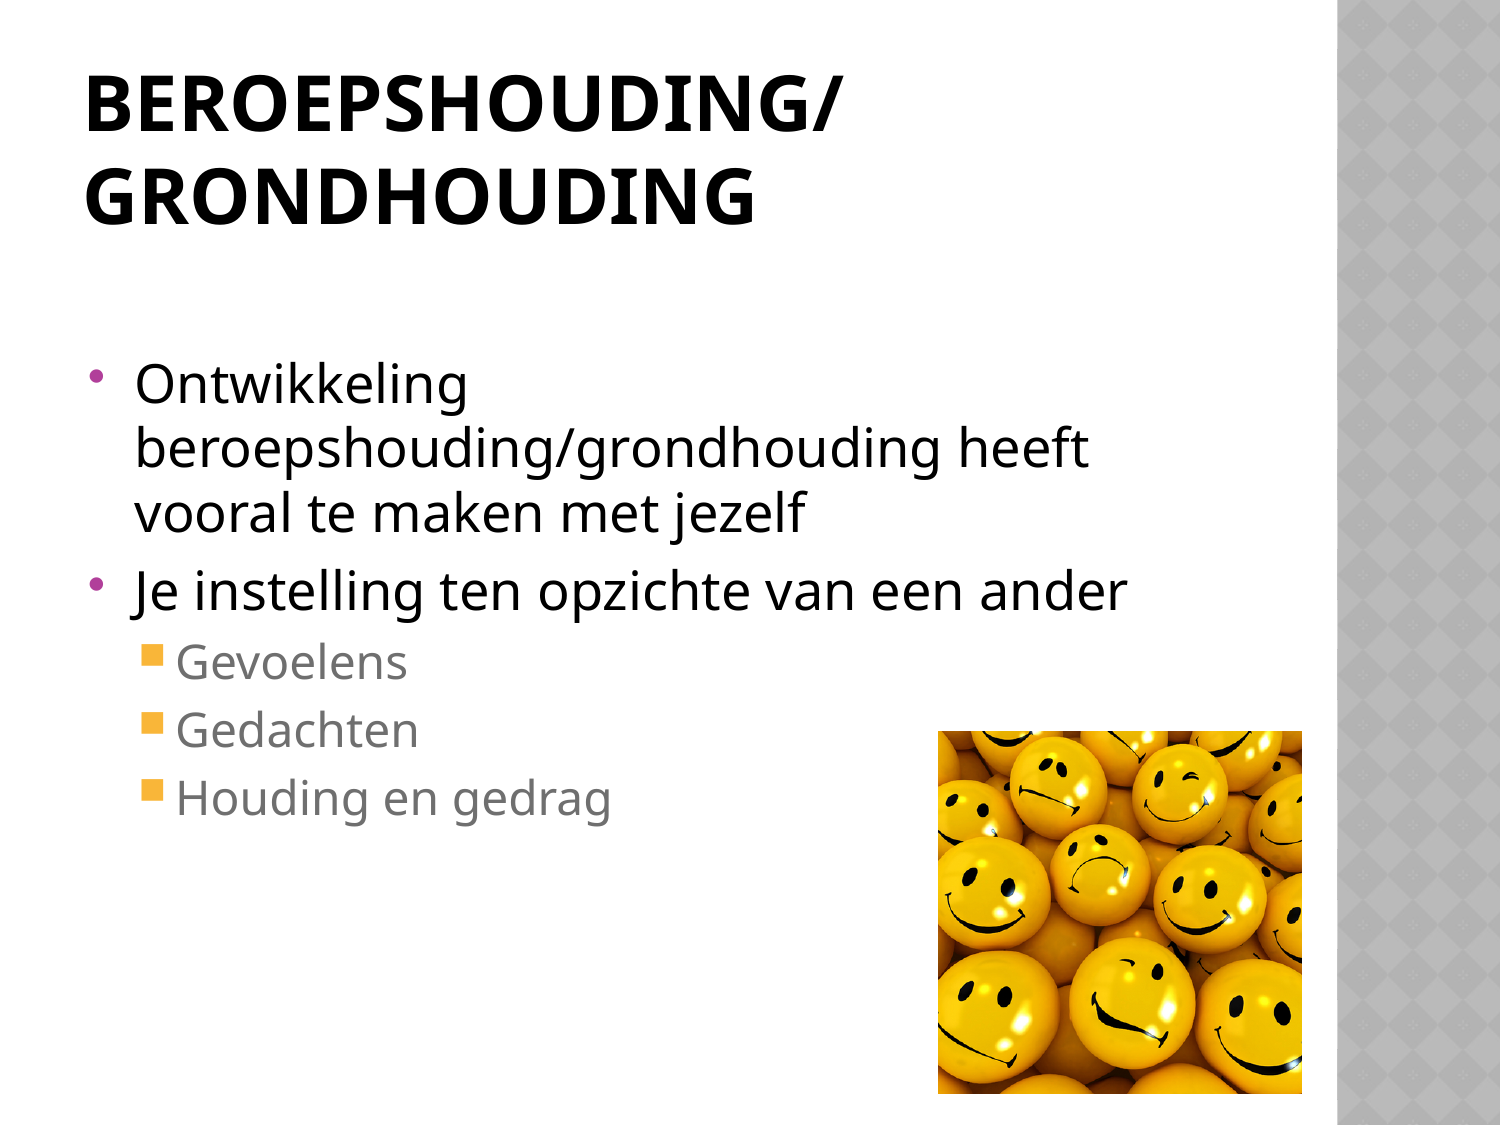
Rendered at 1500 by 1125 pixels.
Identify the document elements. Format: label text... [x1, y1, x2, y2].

list Ontwikkeling beroepshouding/grondhouding heeft vooral te maken met jezelf Je instelling ten opzichte van een ander Gevoelens Gedachten Houding en gedrag [75, 264, 1263, 1059]
picture [938, 731, 1302, 1095]
title Beroepshouding/Grondhouding [75, 52, 1263, 240]
